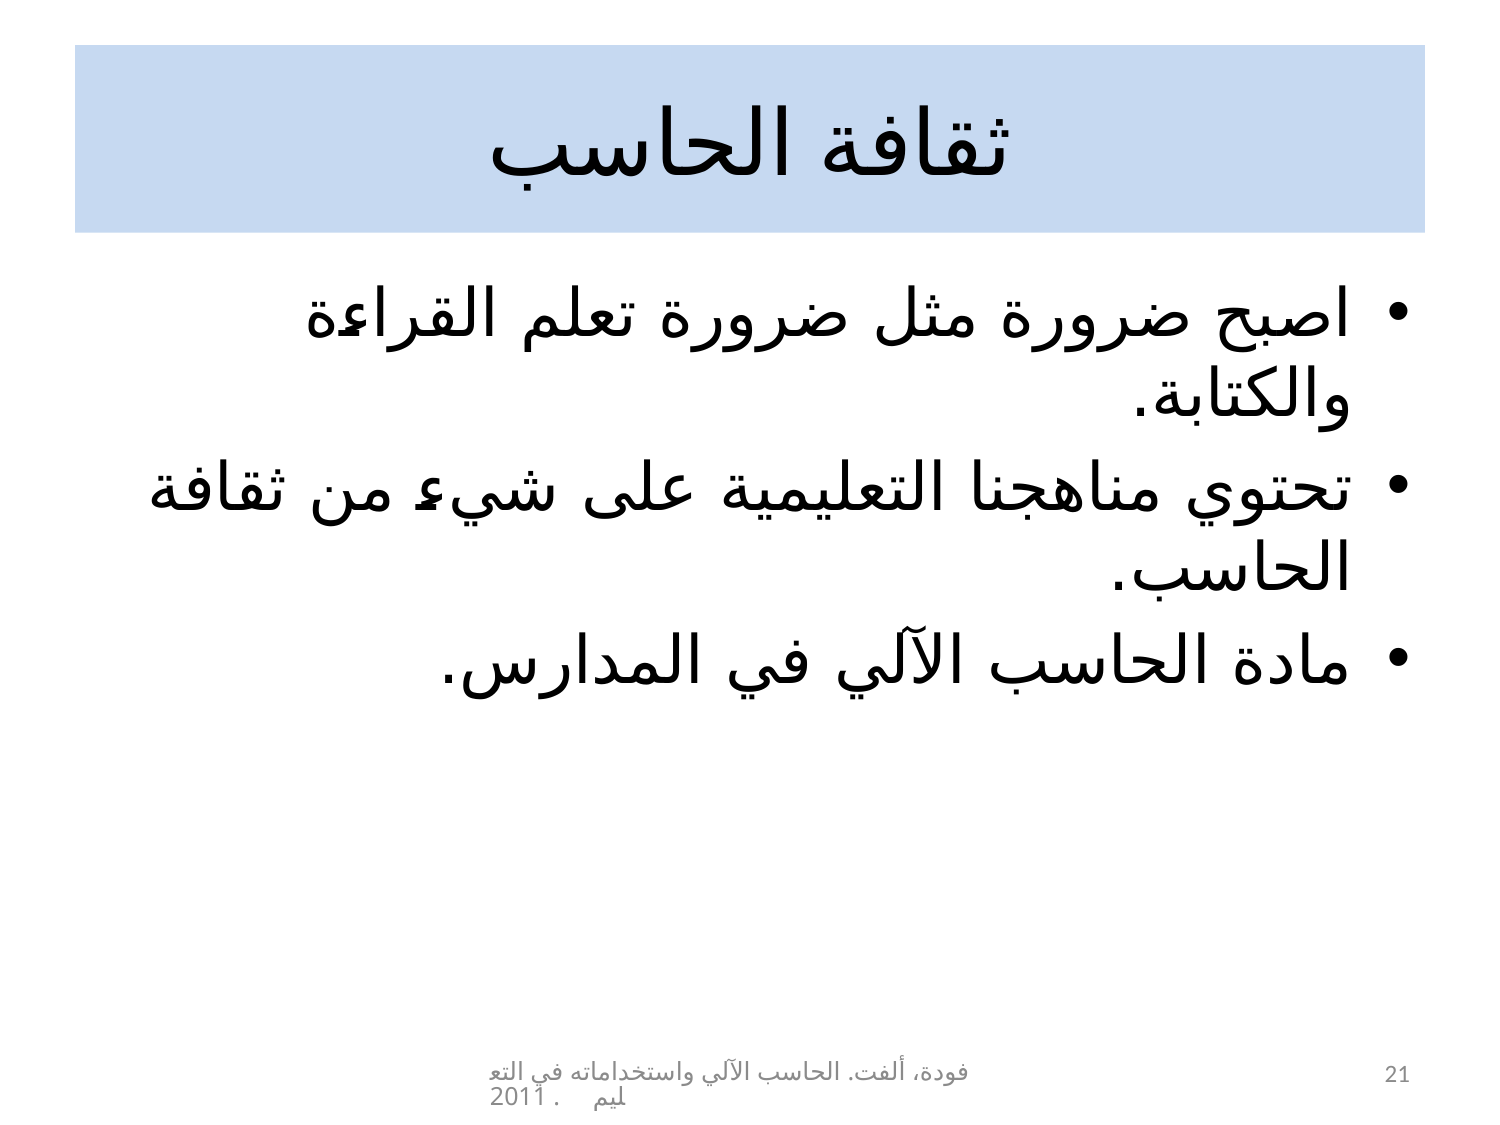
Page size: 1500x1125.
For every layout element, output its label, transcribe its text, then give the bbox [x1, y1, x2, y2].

footer فودة، ألفت. الحاسب الآلي واستخداماته في التعليم. 2011 [474, 1042, 988, 1103]
title ثقافة الحاسب [75, 45, 1425, 233]
slide_number 21 [1074, 1042, 1425, 1103]
list اصبح ضرورة مثل ضرورة تعلم القراءة والكتابة. تحتوي مناهجنا التعليمية على شيء من ثقافة الحاسب. مادة الحاسب الآلي في المدارس. [75, 262, 1425, 1005]
